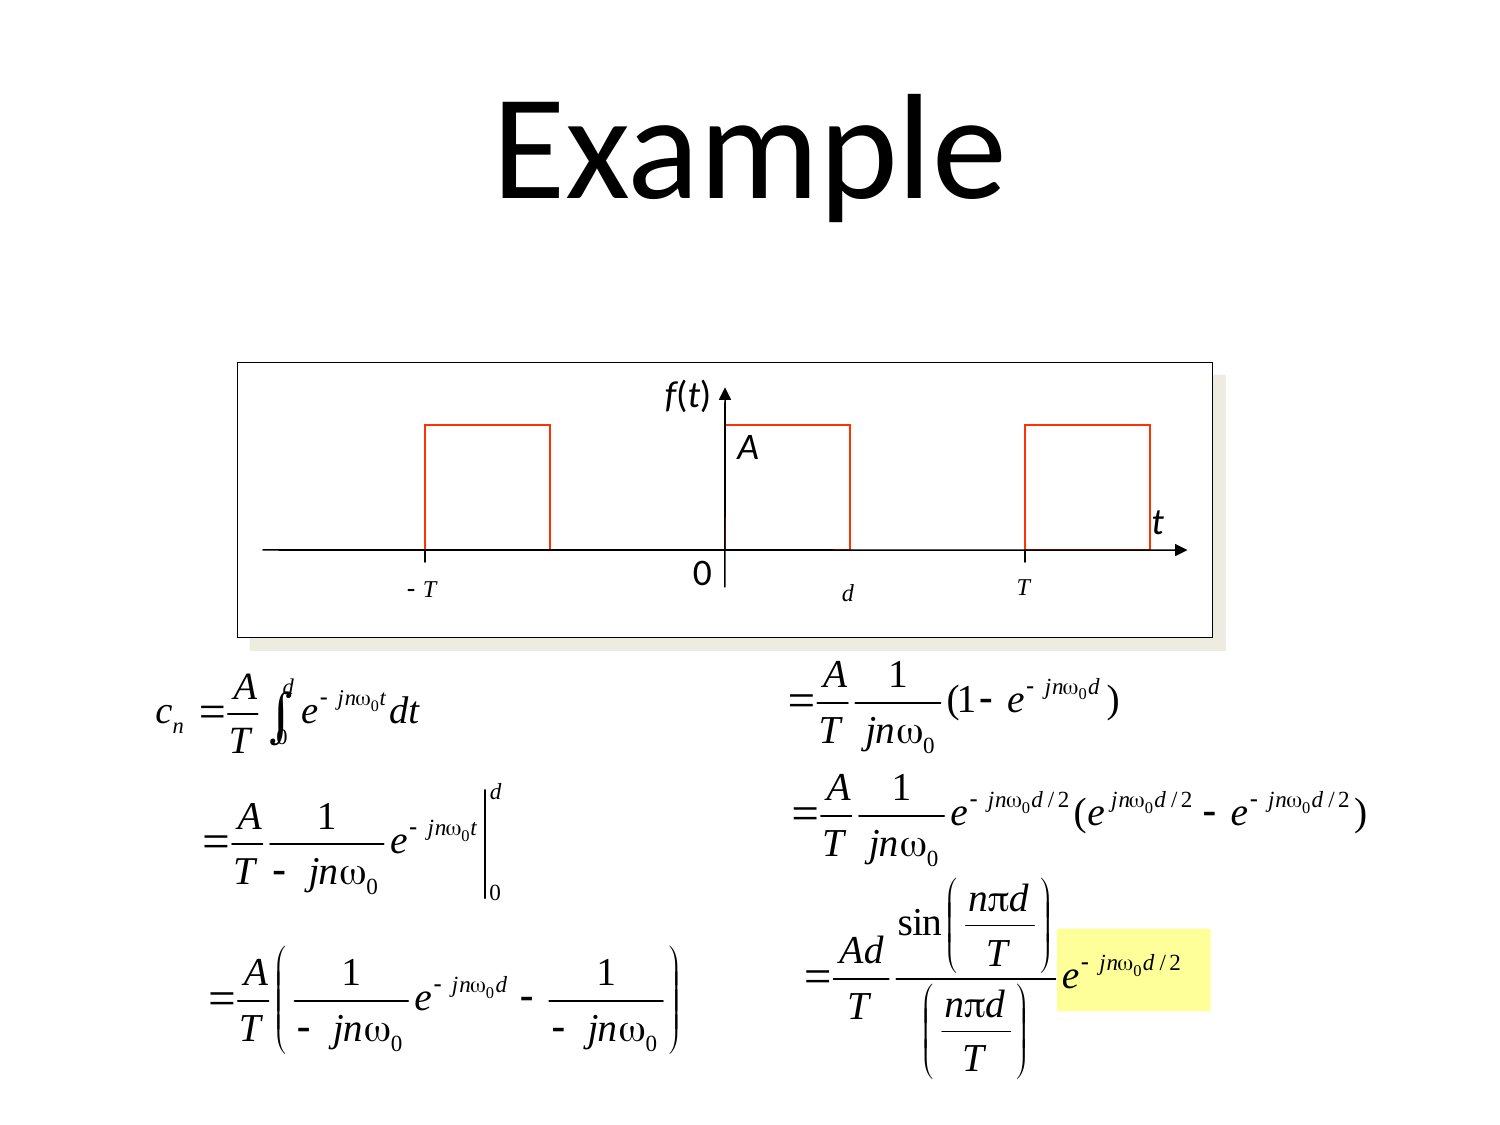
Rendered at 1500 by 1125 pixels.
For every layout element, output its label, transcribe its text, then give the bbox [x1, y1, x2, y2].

text_box [1192, 928, 1211, 1012]
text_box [237, 362, 1213, 638]
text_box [200, 937, 688, 1064]
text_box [194, 774, 511, 911]
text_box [795, 883, 1188, 1088]
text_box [779, 649, 1126, 763]
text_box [783, 762, 1376, 876]
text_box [149, 662, 427, 763]
title Example [75, 45, 1425, 233]
